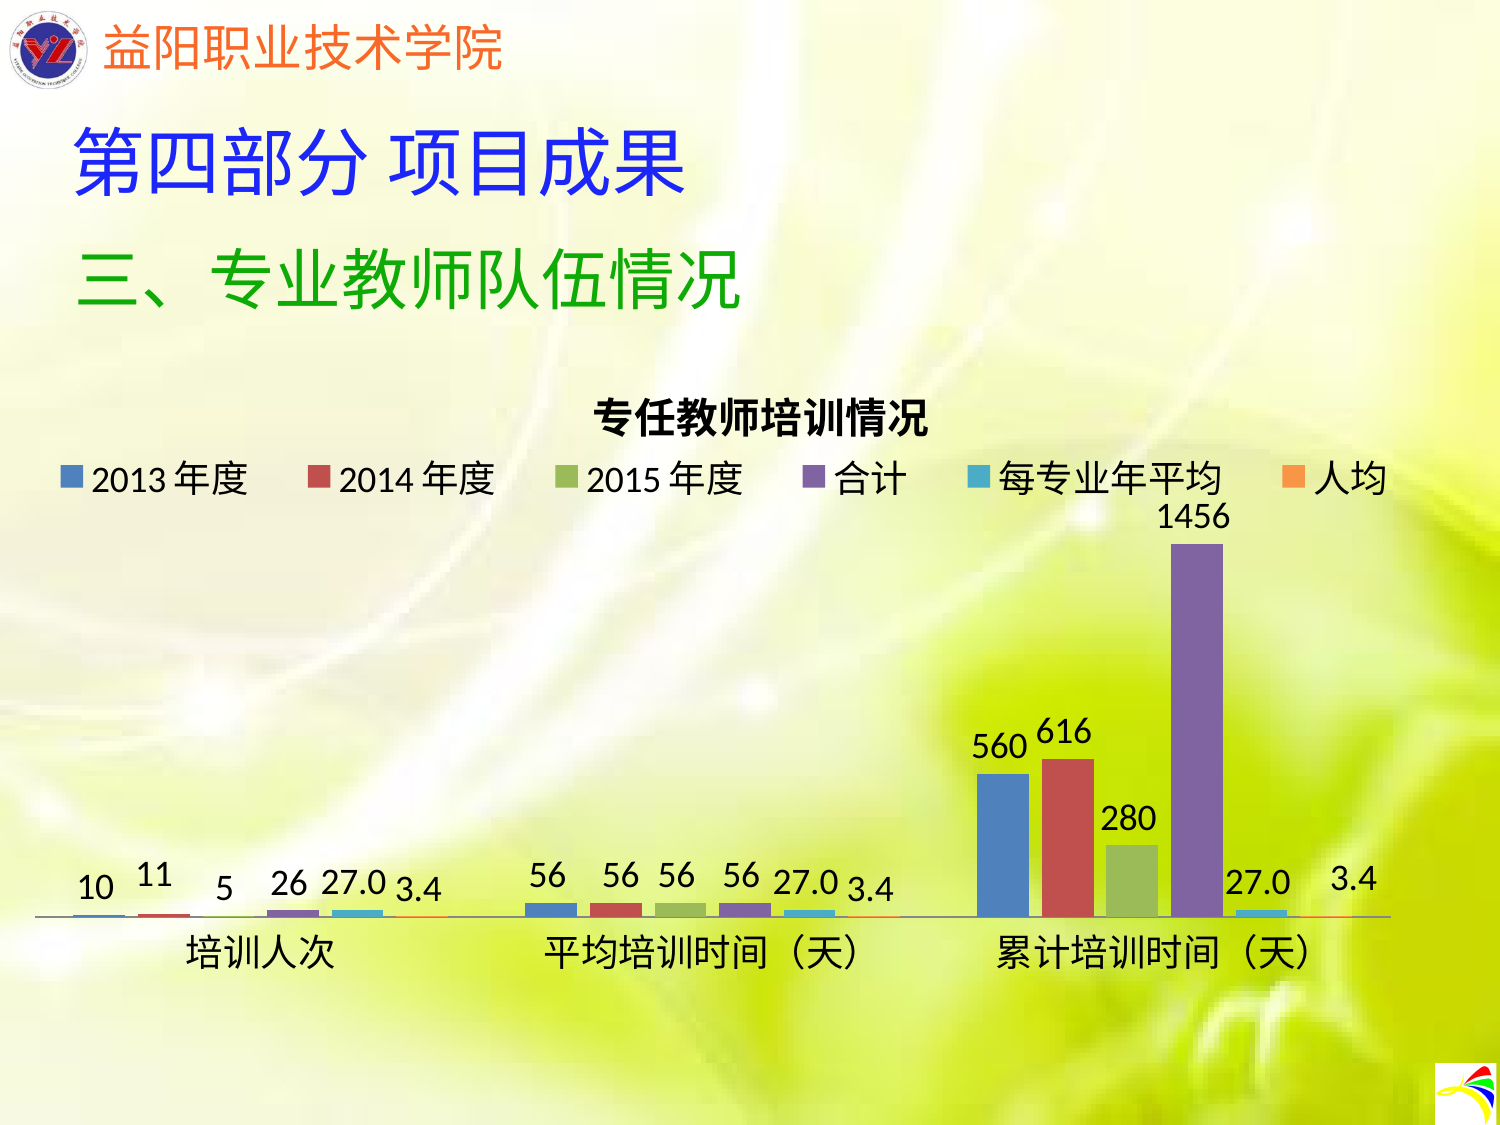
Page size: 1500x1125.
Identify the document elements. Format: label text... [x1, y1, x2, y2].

picture [0, 0, 1500, 1125]
text_box 三、专业教师队伍情况 [59, 230, 758, 325]
chart [13, 361, 1436, 1029]
text_box 第四部分 项目成果 [13, 113, 744, 208]
